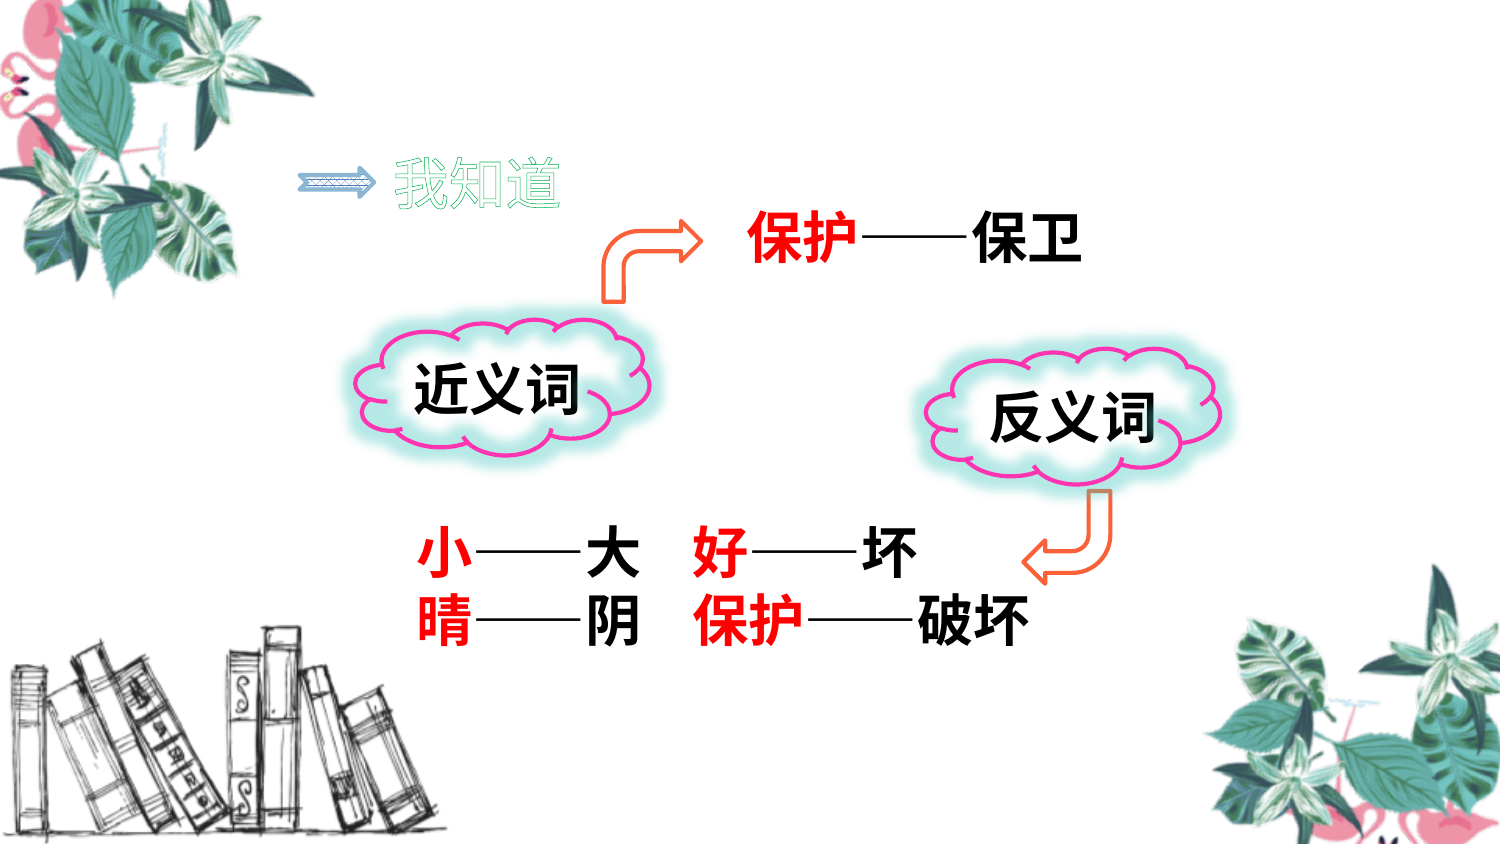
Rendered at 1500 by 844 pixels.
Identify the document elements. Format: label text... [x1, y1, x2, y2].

picture [0, 0, 401, 400]
text_box [353, 317, 652, 458]
picture [0, 605, 467, 844]
text_box [297, 165, 377, 199]
text_box 保护——保卫 [735, 196, 1096, 276]
text_box 我知道 [381, 142, 573, 222]
picture [1107, 470, 1500, 844]
text_box 小——大 好——坏 晴——阴 保护——破坏 [405, 511, 1042, 658]
text_box [601, 218, 704, 304]
text_box [1042, 501, 1113, 586]
text_box [923, 346, 1223, 487]
